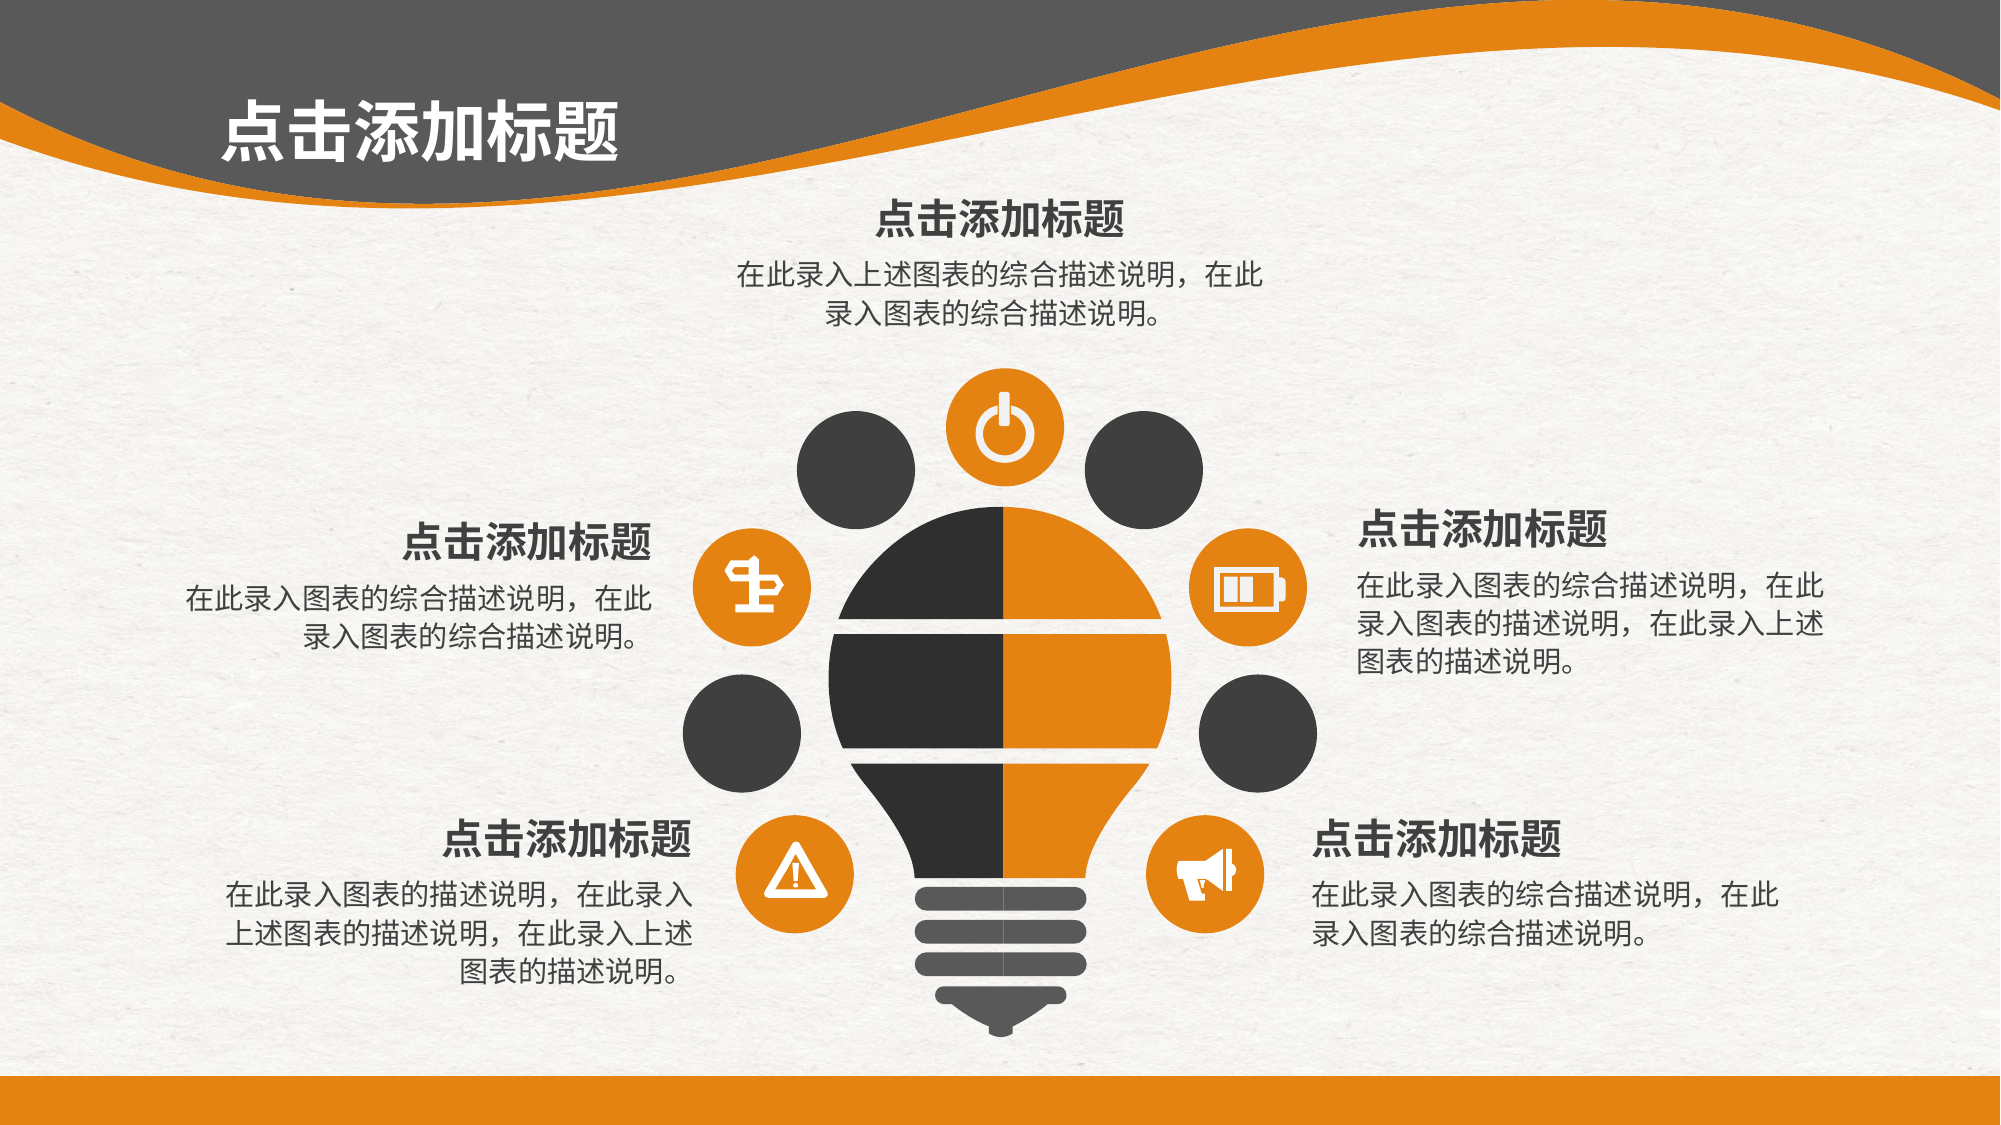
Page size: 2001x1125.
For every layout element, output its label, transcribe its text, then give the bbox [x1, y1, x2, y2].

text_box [1146, 815, 1265, 934]
text_box 在此录入图表的综合描述说明，在此录入图表的综合描述说明。 [1296, 865, 1800, 958]
text_box [1197, 673, 1319, 794]
text_box [681, 673, 802, 794]
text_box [828, 506, 1172, 1038]
text_box 在此录入图表的综合描述说明，在此录入图表的综合描述说明。 [155, 568, 669, 661]
text_box 点击添加标题 [426, 805, 708, 865]
text_box [1083, 410, 1204, 524]
text_box 点击添加标题 [1296, 805, 1578, 865]
text_box [795, 410, 917, 524]
text_box 在此录入图表的描述说明，在此录入上述图表的描述说明，在此录入上述图表的描述说明。 [209, 865, 709, 997]
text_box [945, 368, 1065, 487]
text_box 点击添加标题 [859, 185, 1141, 245]
text_box 在此录入上述图表的综合描述说明，在此录入图表的综合描述说明。 [721, 245, 1279, 338]
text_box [1188, 528, 1308, 647]
text_box 在此录入图表的综合描述说明，在此录入图表的描述说明，在此录入上述图表的描述说明。 [1341, 555, 1841, 687]
text_box 在此录入上述图表的描述说明，在此录入上述图表的描述说明，在此录入上述图表的描述说明，在此录入上述图表的描述说明，在此录入描述说明。 您的内容打在这里，或者通过复制您的文本后，在此框中选择粘贴，并选择只保留文字。您的内容打在这里，或者通过复制您的文本后。 [0, 47, 2000, 1076]
text_box 点击添加标题 [386, 508, 668, 568]
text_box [735, 815, 854, 934]
text_box 点击添加标题 [1342, 495, 1624, 555]
text_box 点击添加标题 [204, 82, 636, 178]
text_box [692, 528, 811, 647]
